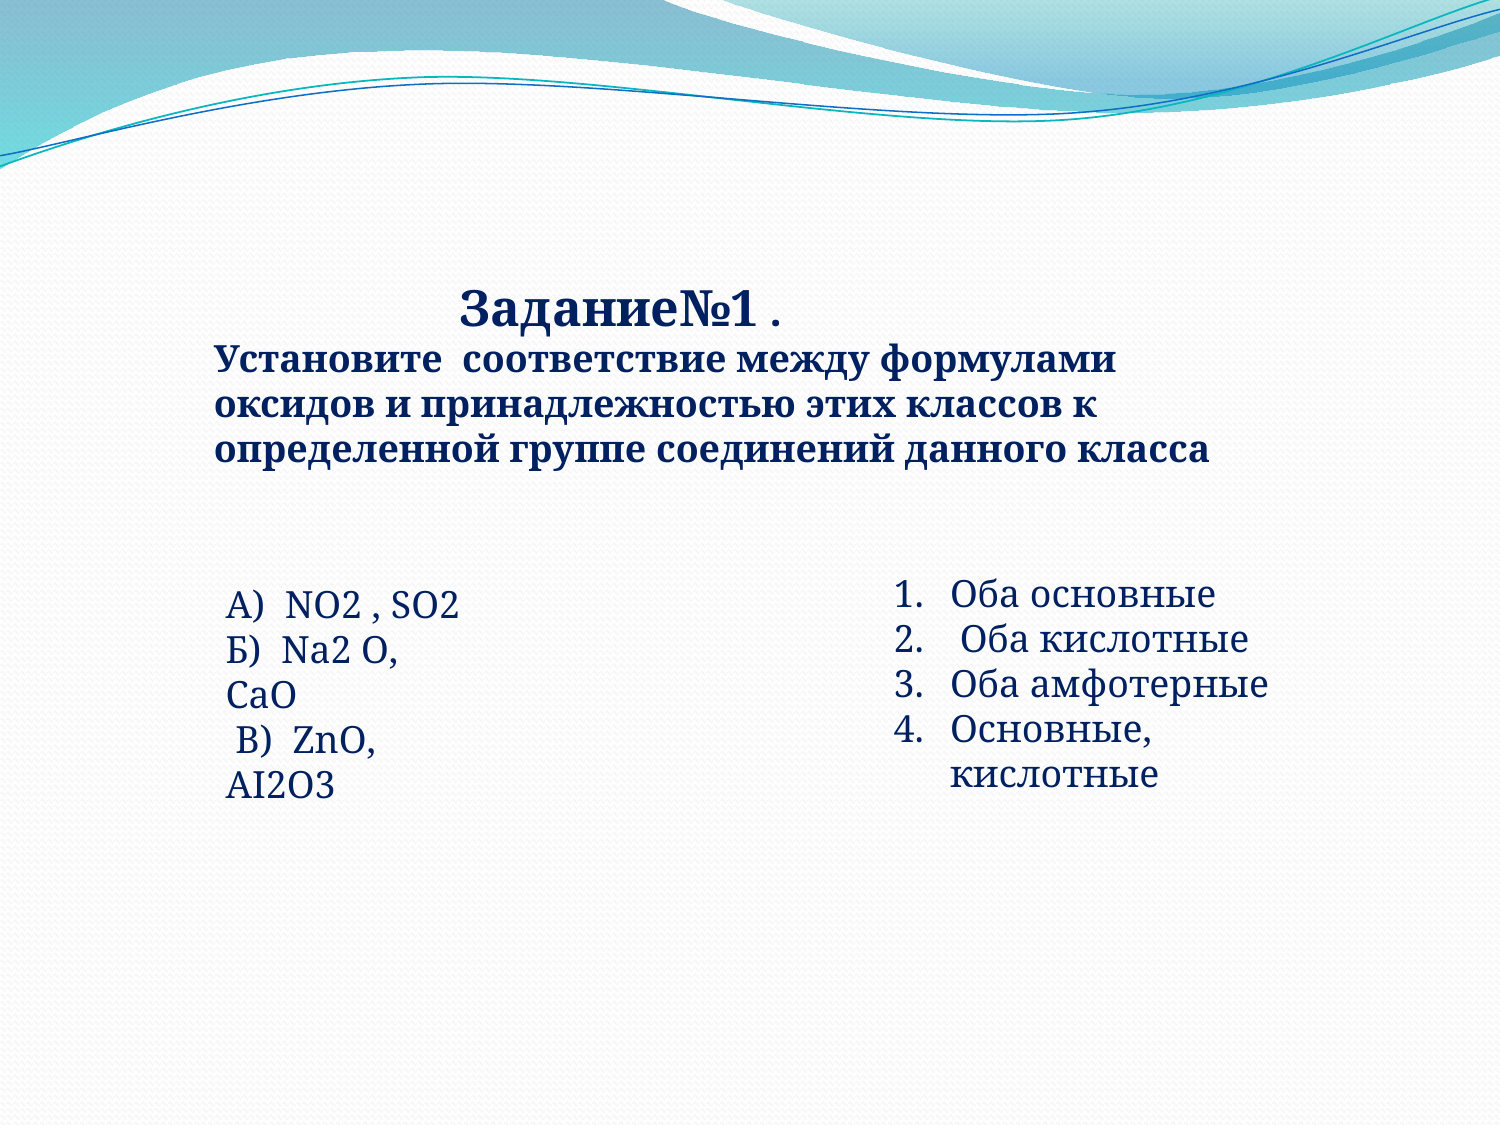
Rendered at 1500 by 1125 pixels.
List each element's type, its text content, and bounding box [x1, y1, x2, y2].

text_box Оба основные Оба кислотные Оба амфотерные Основные, кислотные [878, 562, 1383, 803]
text_box А) NO2 , SO2 Б) Na2 O, CaO В) ZnO, AI2O3 [210, 574, 504, 814]
text_box Установите соответствие между формулами оксидов и принадлежностью этих классов к определенной группе соединений данного класса [199, 328, 1254, 478]
text_box Задание№1 . [445, 269, 879, 345]
